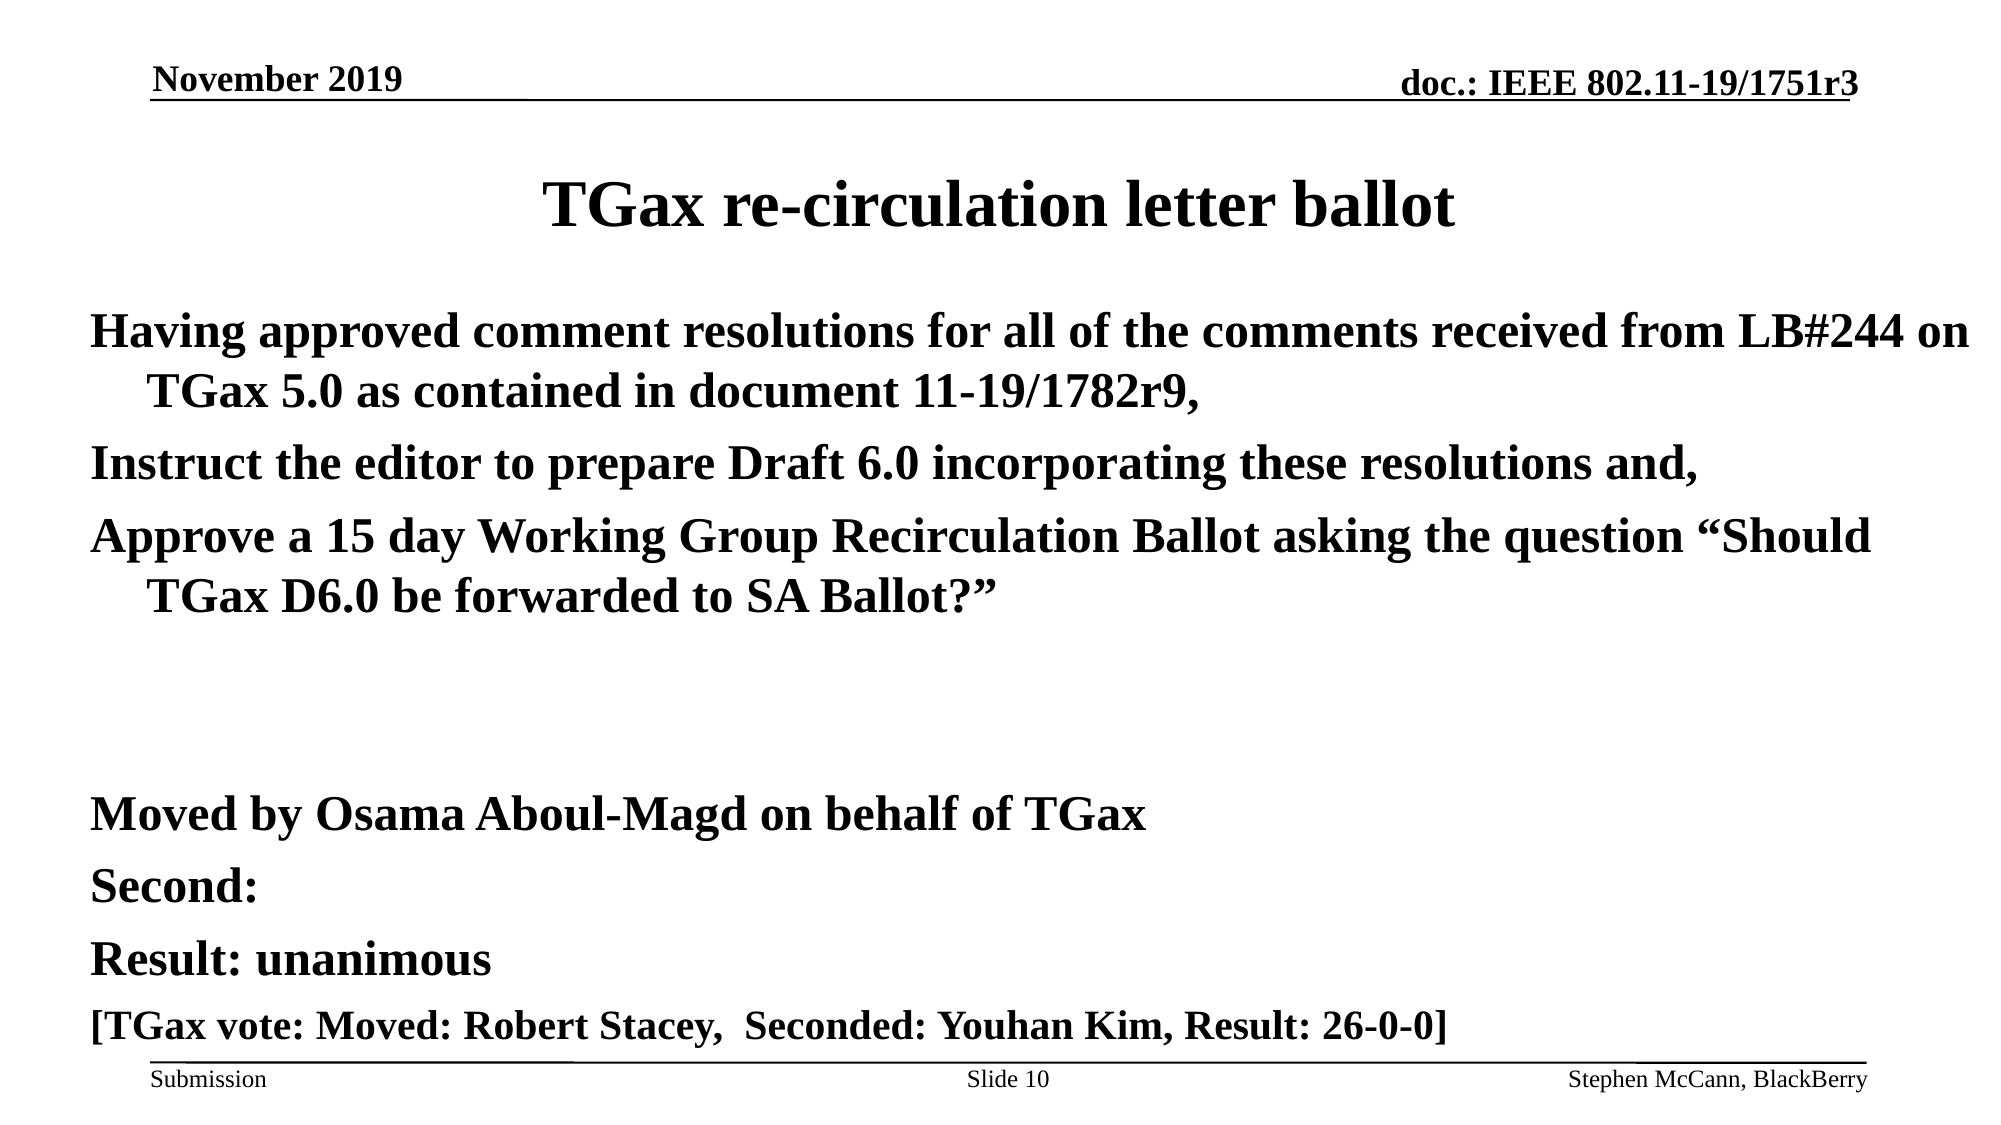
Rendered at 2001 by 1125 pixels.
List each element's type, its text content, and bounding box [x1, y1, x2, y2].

slide_number Slide 10 [950, 1061, 1067, 1123]
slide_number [152, 54, 563, 100]
list Having approved comment resolutions for all of the comments received from LB#244 on TGax 5.0 as contained in document 11-19/1782r9, Instruct the editor to prepare Draft 6.0 incorporating these resolutions and, Approve a 15 day Working Group Recirculation Ballot asking the question “Should TGax D6.0 be forwarded to SA Ballot?” Moved by Osama Aboul-Magd on behalf of TGax Second: Result: unanimous [TGax vote: Moved: Robert Stacey, Seconded: Youhan Kim, Result: 26-0-0] [74, 289, 1988, 1028]
title TGax re-circulation letter ballot [149, 112, 1850, 288]
footer Stephen McCann, BlackBerry [1171, 1061, 1869, 1093]
